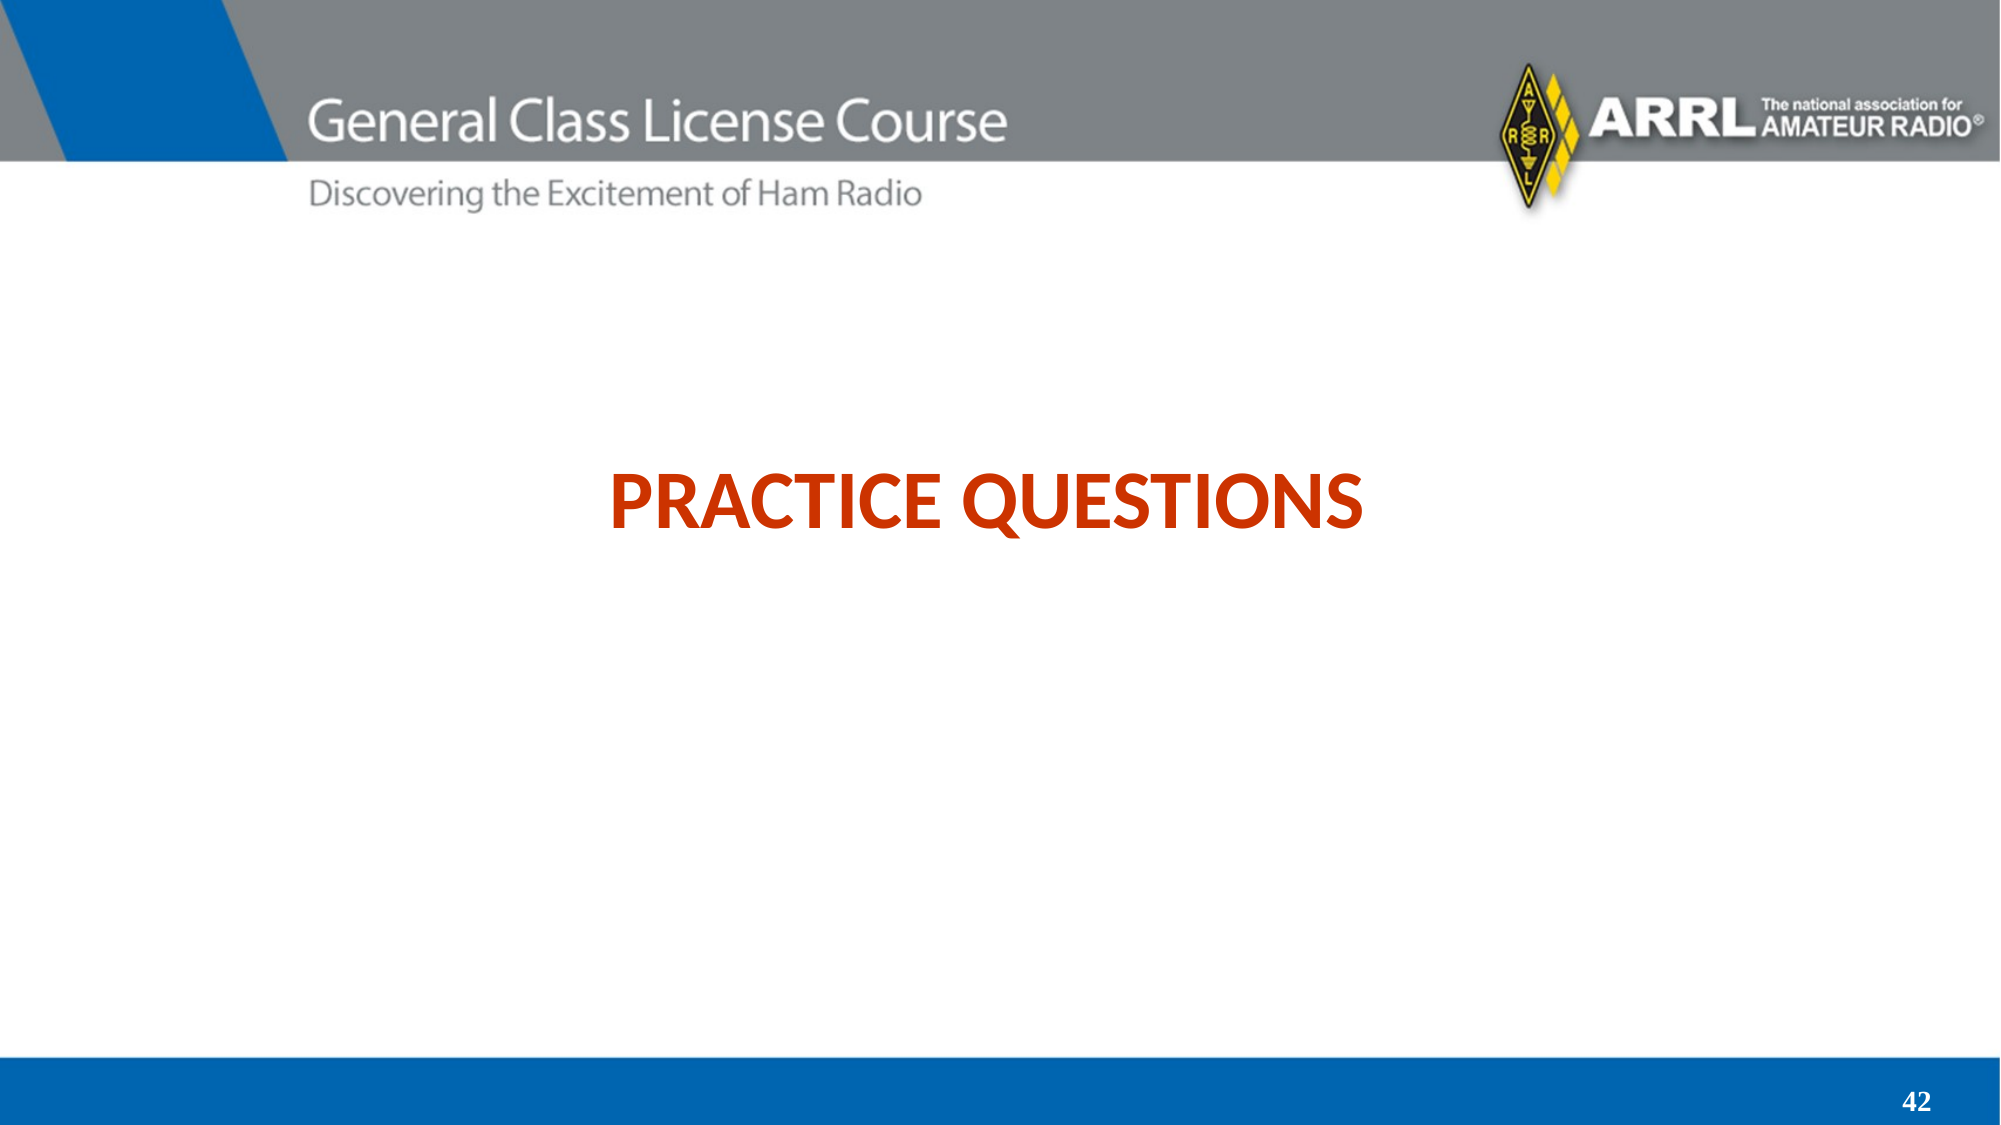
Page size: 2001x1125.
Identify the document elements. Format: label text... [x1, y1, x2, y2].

title PRACTICE QUESTIONS [87, 437, 1888, 625]
picture [0, 0, 2001, 1125]
